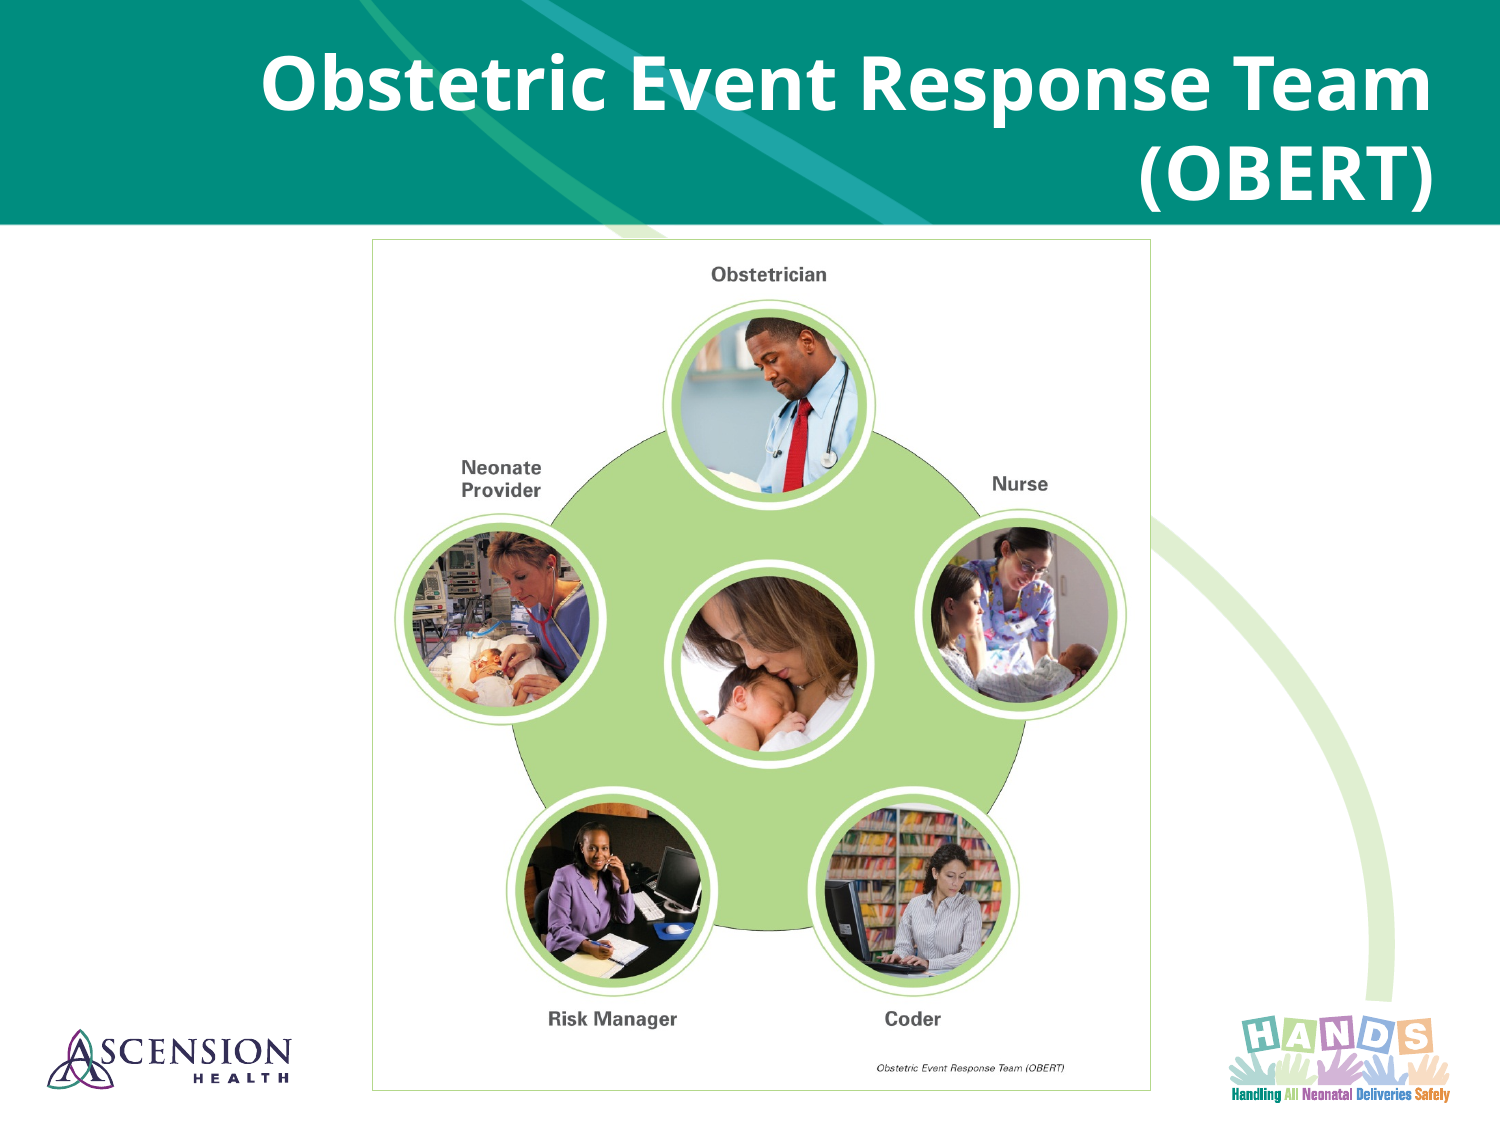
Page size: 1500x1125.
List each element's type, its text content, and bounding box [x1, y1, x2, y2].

picture [0, 0, 1500, 1125]
title Obstetric Event Response Team (OBERT) [32, 37, 1451, 213]
